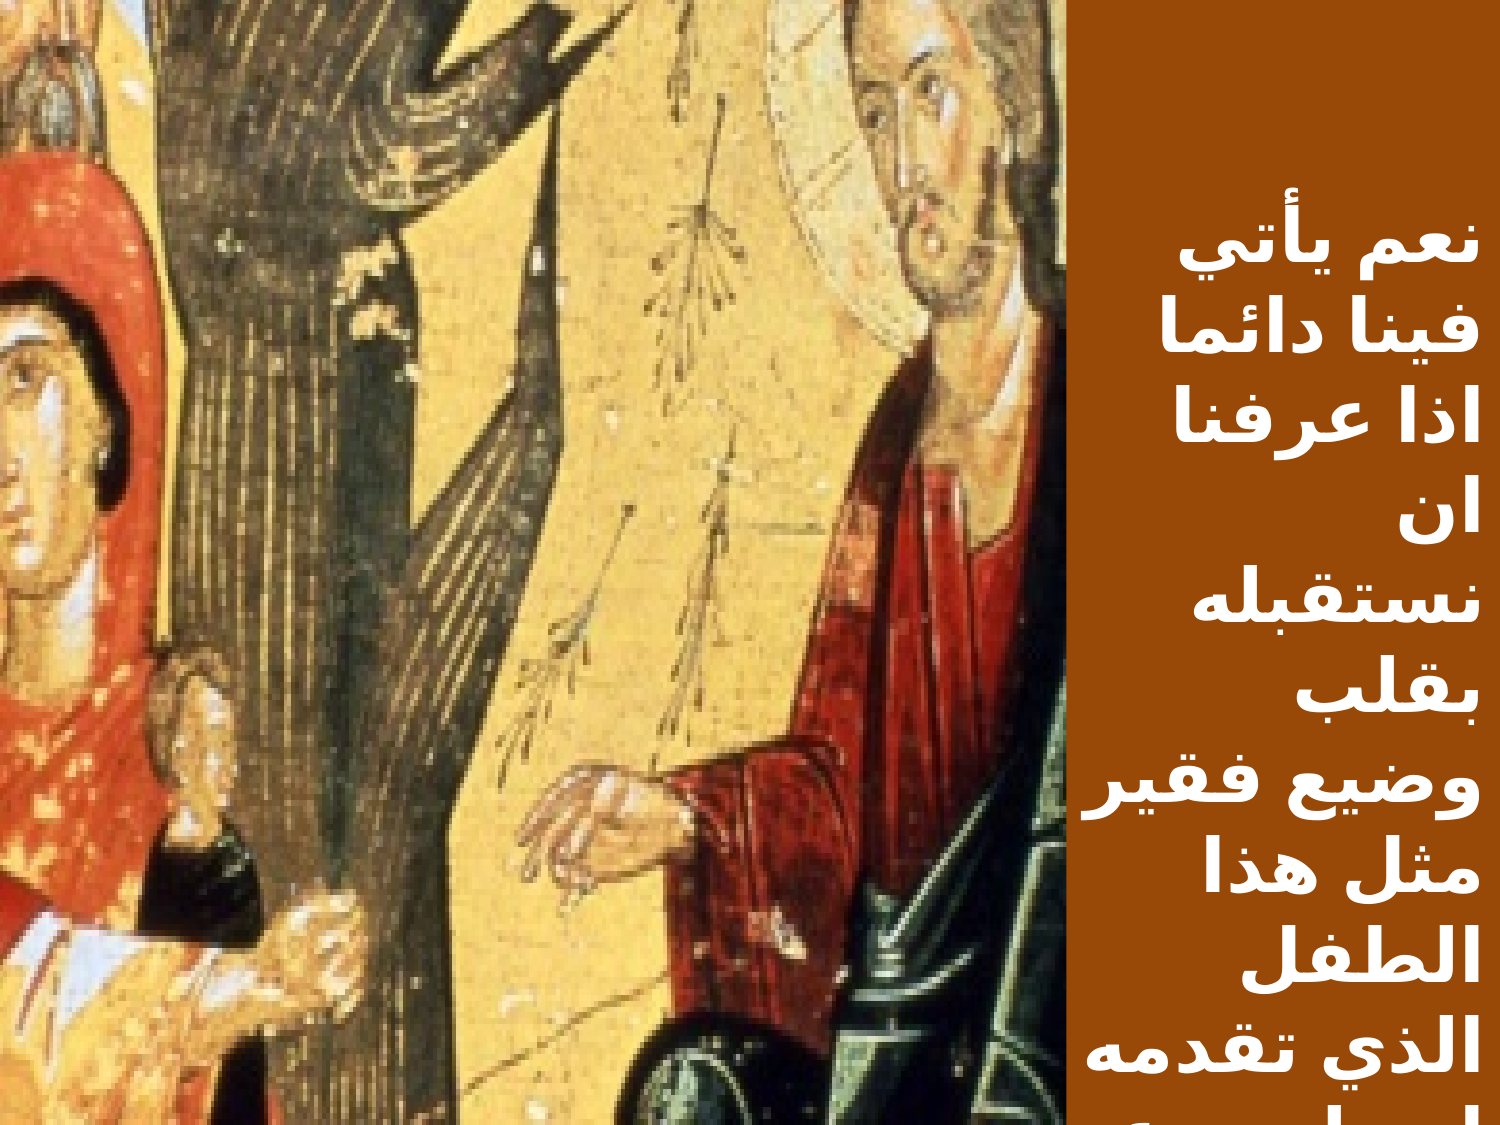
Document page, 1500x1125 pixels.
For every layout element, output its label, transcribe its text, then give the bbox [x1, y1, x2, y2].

picture [0, 0, 1067, 1125]
text_box نعم يأتي فينا دائما اذا عرفنا ان نستقبله بقلب وضيع فقير مثل هذا الطفل الذي تقدمه امه ليسوع. [1068, 0, 1500, 1125]
